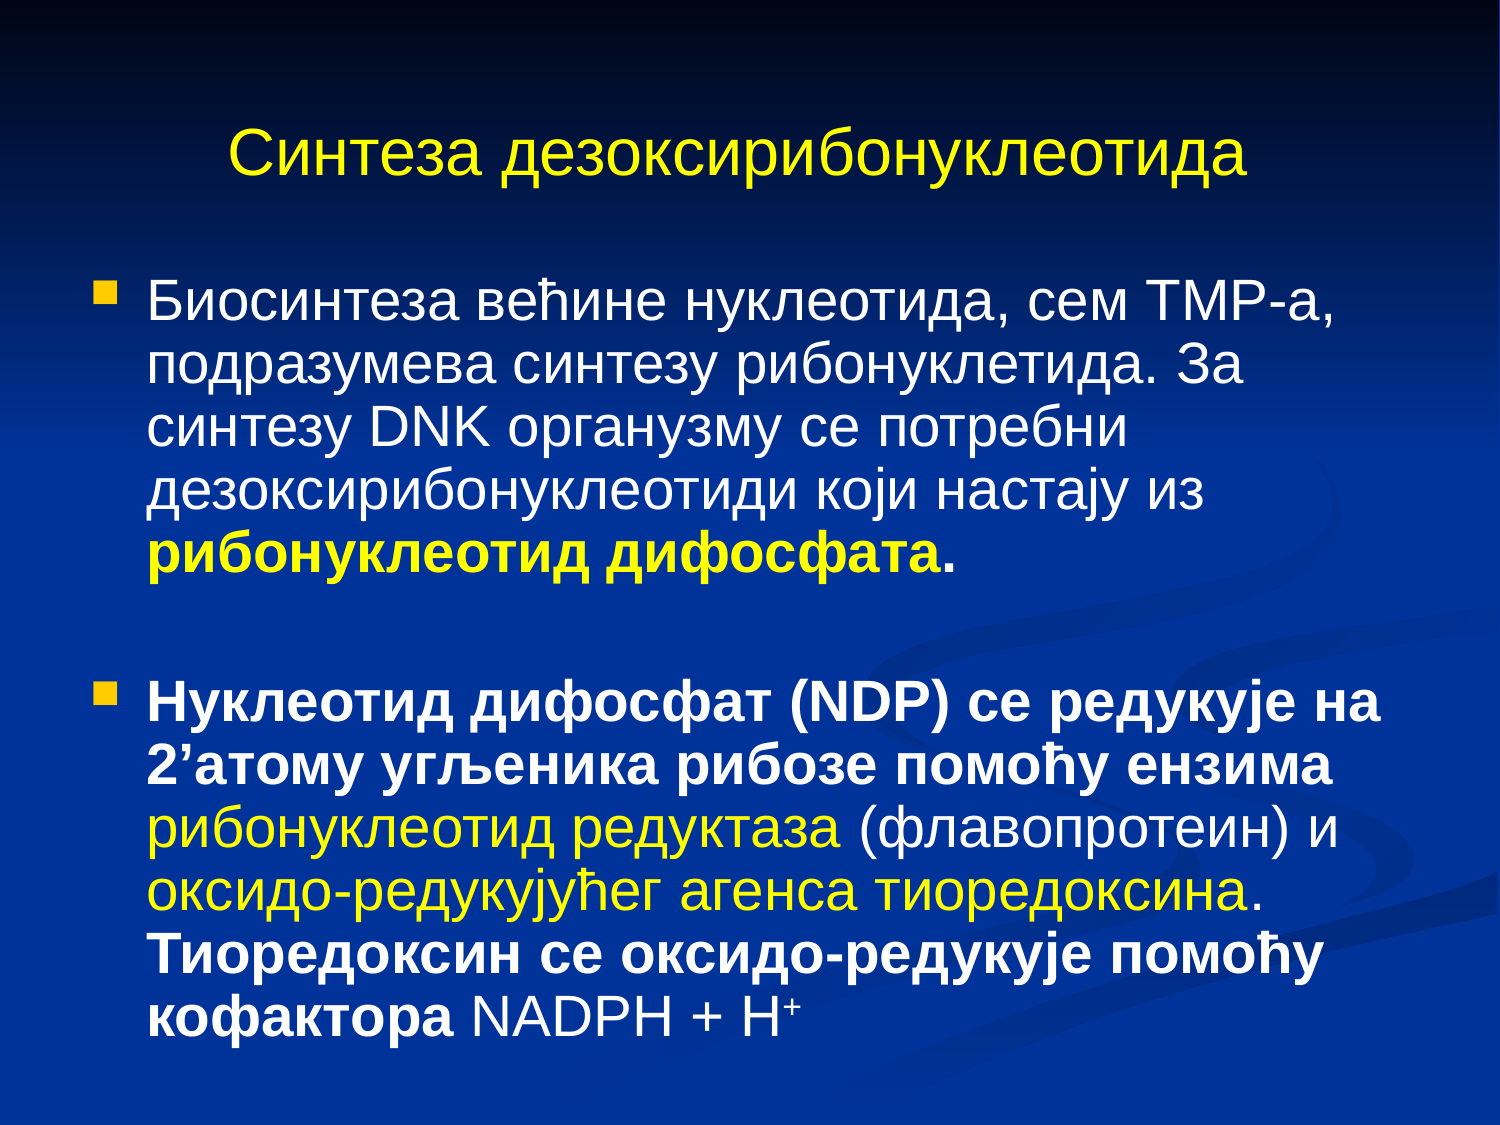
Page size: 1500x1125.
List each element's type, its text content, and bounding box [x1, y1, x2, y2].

list Биосинтеза већине нуклеотида, сем TMP-a, подразумева синтезу рибонуклетида. За синтезу DNK органузму се потребни дезоксирибонуклеотиди који настају из рибонуклеотид дифосфата. Нуклеотид дифосфат (NDP) се редукује на 2’атому угљеника рибозе помоћу ензима рибонуклеотид редуктаза (флавопротеин) и оксидо-редукујућег агенса тиоредоксина. Тиоредоксин се оксидо-редукује помоћу кофактора NADPH + H+ [74, 262, 1426, 1083]
title Синтеза дезоксирибонуклеотида [74, 44, 1426, 233]
